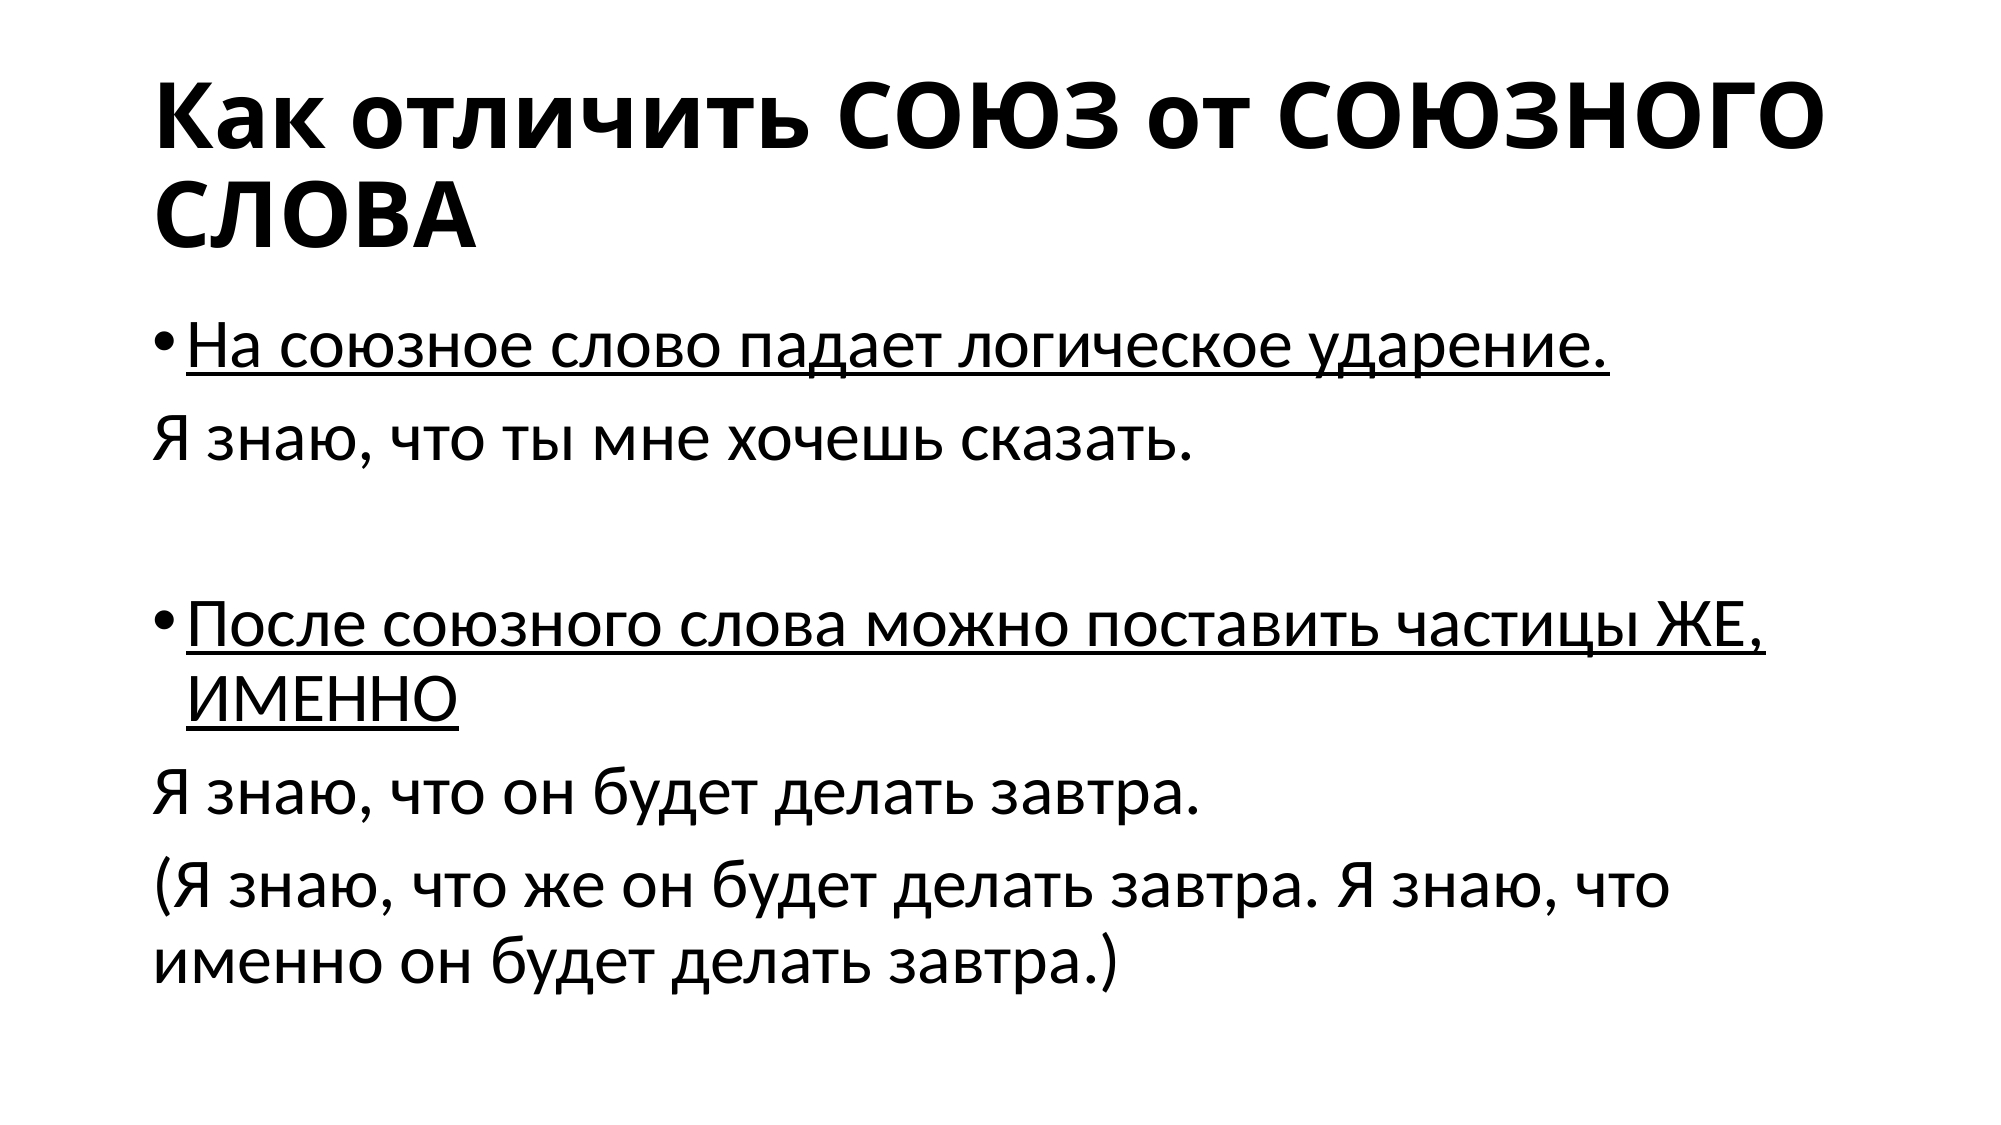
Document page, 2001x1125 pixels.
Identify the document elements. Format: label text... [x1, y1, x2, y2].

title Как отличить СОЮЗ от СОЮЗНОГО СЛОВА [137, 59, 1863, 278]
list На союзное слово падает логическое ударение. Я знаю, что ты мне хочешь сказать. После союзного слова можно поставить частицы ЖЕ, ИМЕННО Я знаю, что он будет делать завтра. (Я знаю, что же он будет делать завтра. Я знаю, что именно он будет делать завтра.) [137, 299, 1863, 1014]
